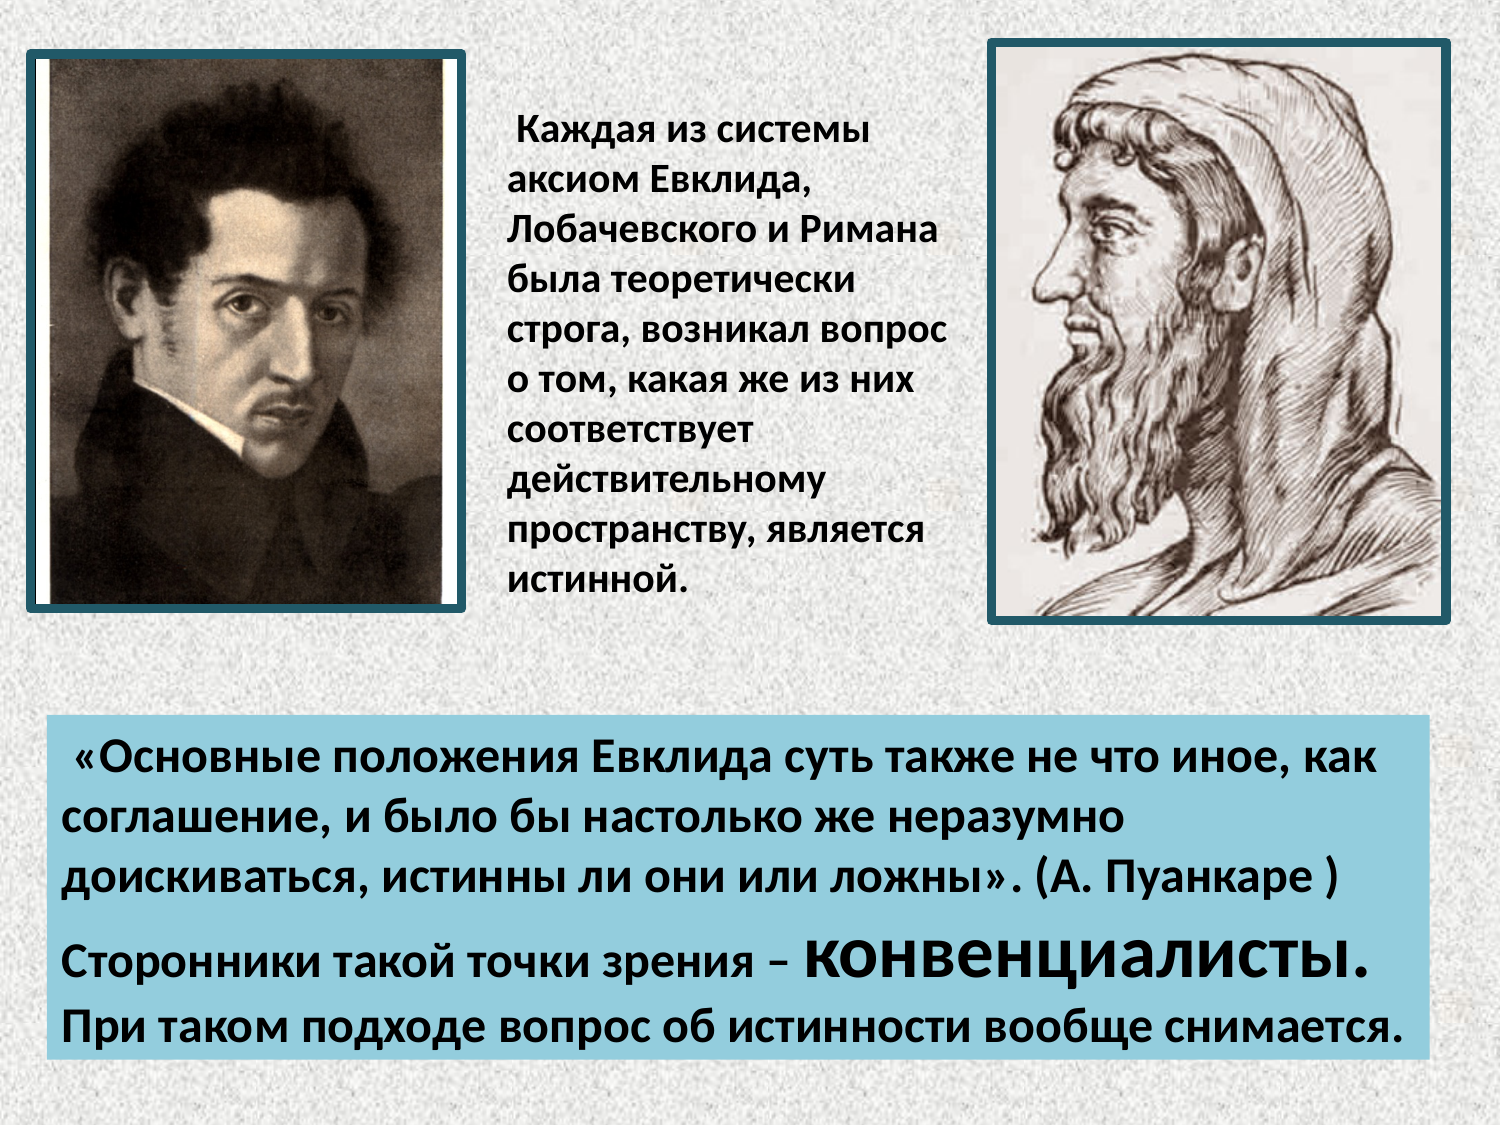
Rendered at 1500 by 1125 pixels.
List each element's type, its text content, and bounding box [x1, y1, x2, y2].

text_box Каждая из системы аксиом Евклида, Лобачевского и Римана была теоретически строга, возникал вопрос о том, какая же из них соответствует действительному пространству, является истинной. [492, 93, 973, 609]
picture [0, 0, 1500, 1125]
text_box «Основные положения Евклида суть также не что иное, как соглашение, и было бы настолько же неразумно доискиваться, истинны ли они или ложны». (А. Пуанкаре ) Сторонники такой точки зрения – конвенциалисты. При таком подходе вопрос об истинности вообще снимается. [46, 714, 1430, 1060]
